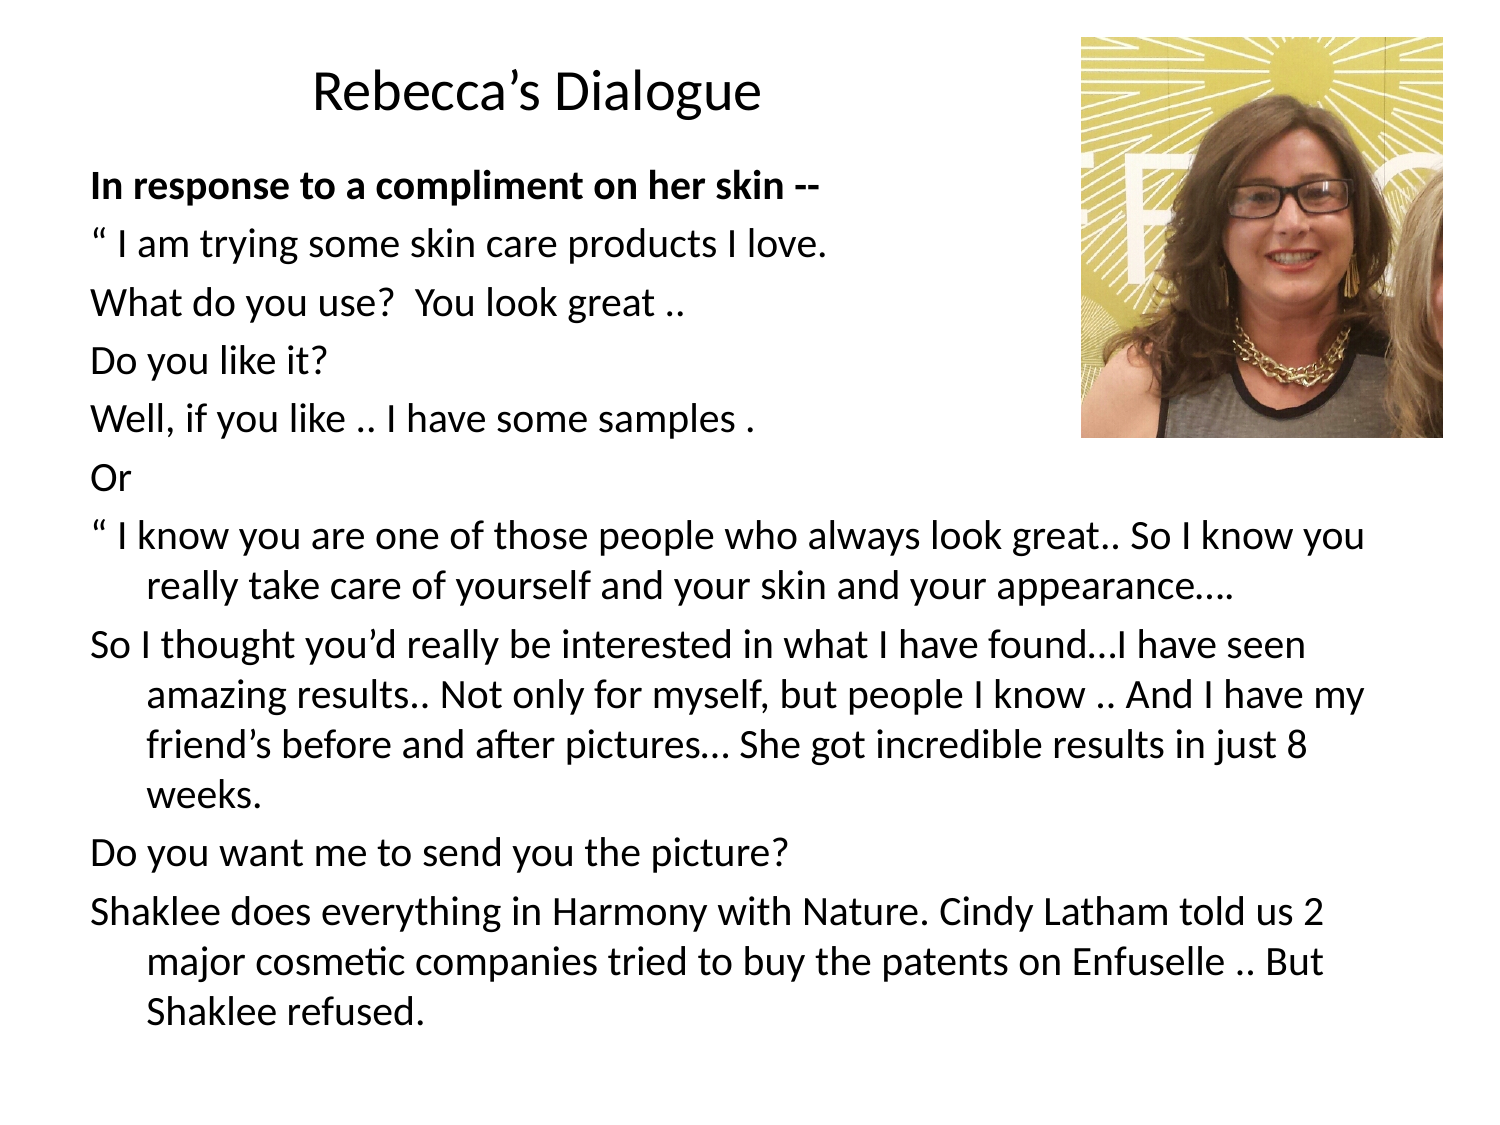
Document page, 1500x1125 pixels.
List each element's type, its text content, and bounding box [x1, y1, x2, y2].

title Rebecca’s Dialogue [75, 37, 1000, 138]
picture [1081, 37, 1443, 438]
list In response to a compliment on her skin -- “ I am trying some skin care products I love. What do you use? You look great .. Do you like it? Well, if you like .. I have some samples . Or “ I know you are one of those people who always look great.. So I know you really take care of yourself and your skin and your appearance…. So I thought you’d really be interested in what I have found…I have seen amazing results.. Not only for myself, but people I know .. And I have my friend’s before and after pictures… She got incredible results in just 8 weeks. Do you want me to send you the picture? Shaklee does everything in Harmony with Nature. Cindy Latham told us 2 major cosmetic companies tried to buy the patents on Enfuselle .. But Shaklee refused. [75, 149, 1425, 1075]
